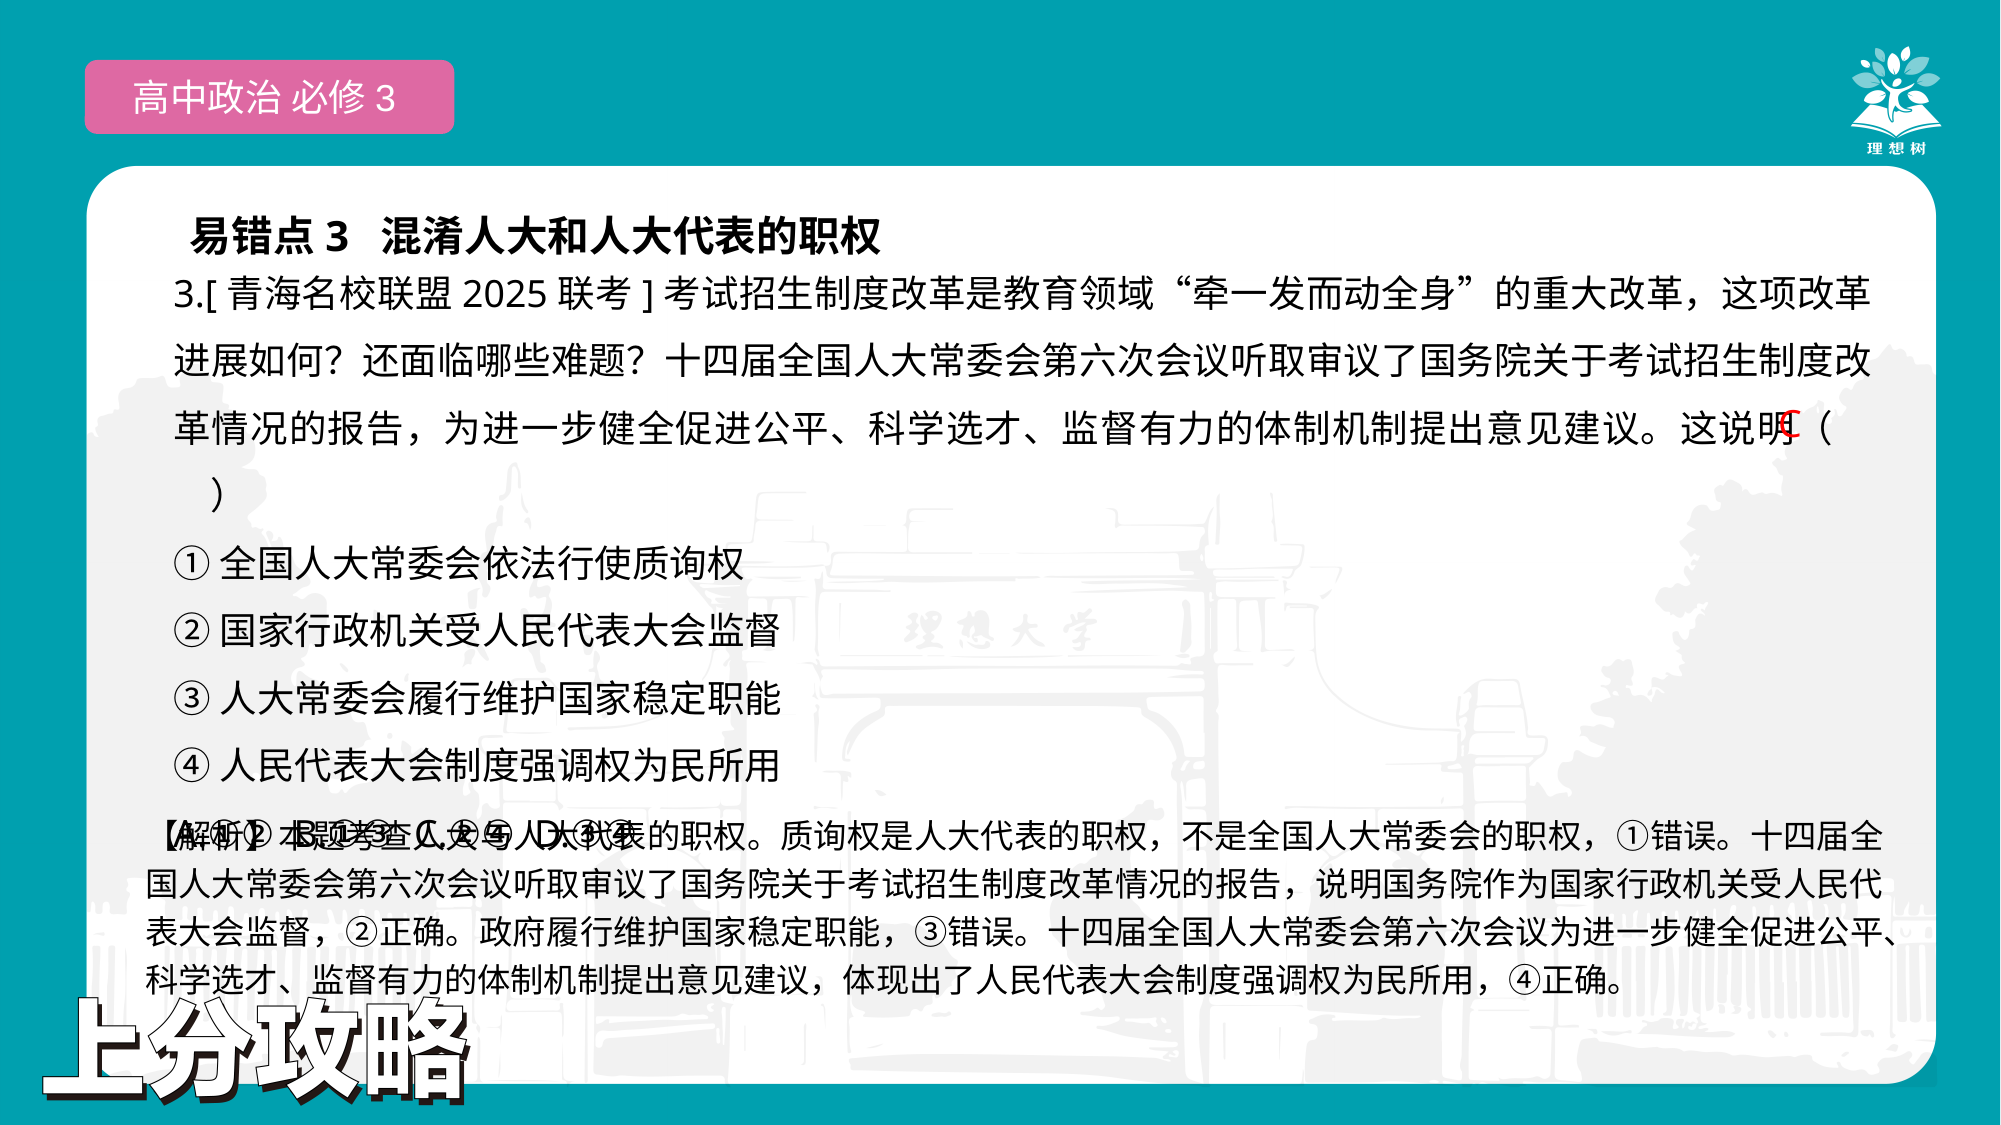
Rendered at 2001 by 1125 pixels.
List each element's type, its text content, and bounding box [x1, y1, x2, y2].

text_box C [1763, 369, 1874, 453]
text_box 【解析】本题考查人大与人大代表的职权。质询权是人大代表的职权，不是全国人大常委会的职权，①错误。十四届全国人大常委会第六次会议听取审议了国务院关于考试招生制度改革情况的报告，说明国务院作为国家行政机关受人民代表大会监督，②正确。政府履行维护国家稳定职能，③错误。十四届全国人大常委会第六次会议为进一步健全促进公平、科学选才、监督有力的体制机制提出意见建议，体现出了人民代表大会制度强调权为民所用，④正确。 [130, 800, 1899, 1007]
text_box 3.[青海名校联盟2025联考]考试招生制度改革是教育领域“牵一发而动全身”的重大改革，这项改革进展如何？还面临哪些难题？十四届全国人大常委会第六次会议听取审议了国务院关于考试招生制度改革情况的报告，为进一步健全促进公平、科学选才、监督有力的体制机制提出意见建议。这说明（ ） ①全国人大常委会依法行使质询权 ②国家行政机关受人民代表大会监督 ③人大常委会履行维护国家稳定职能 ④人民代表大会制度强调权为民所用 A.①② B.①③ C.②④ D.③④ [158, 239, 1887, 800]
text_box 高中政治 必修3 [83, 58, 456, 135]
picture [0, 0, 2001, 1125]
text_box 易错点3 混淆人大和人大代表的职权 [175, 202, 1221, 267]
